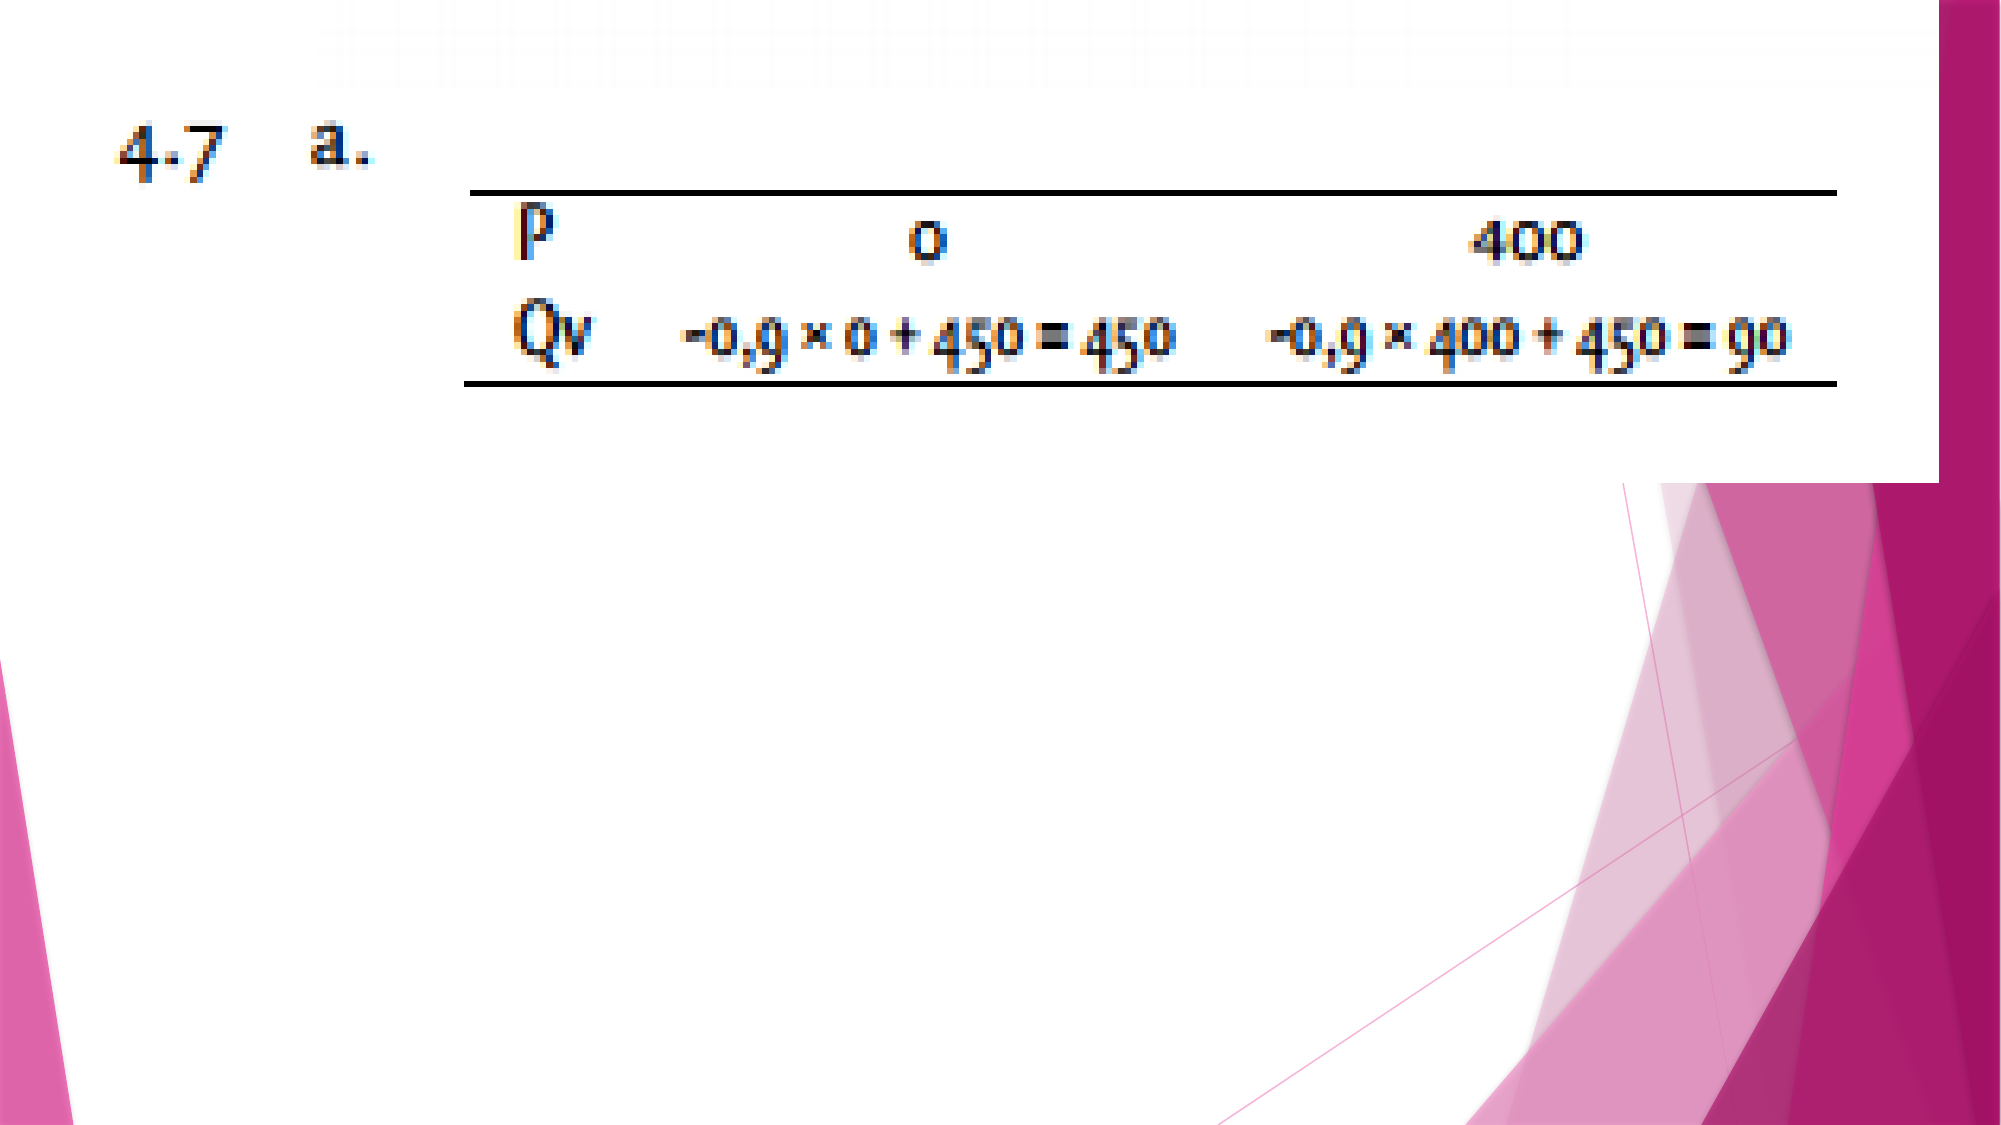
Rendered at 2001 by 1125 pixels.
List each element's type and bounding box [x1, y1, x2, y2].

picture [0, 0, 1939, 484]
